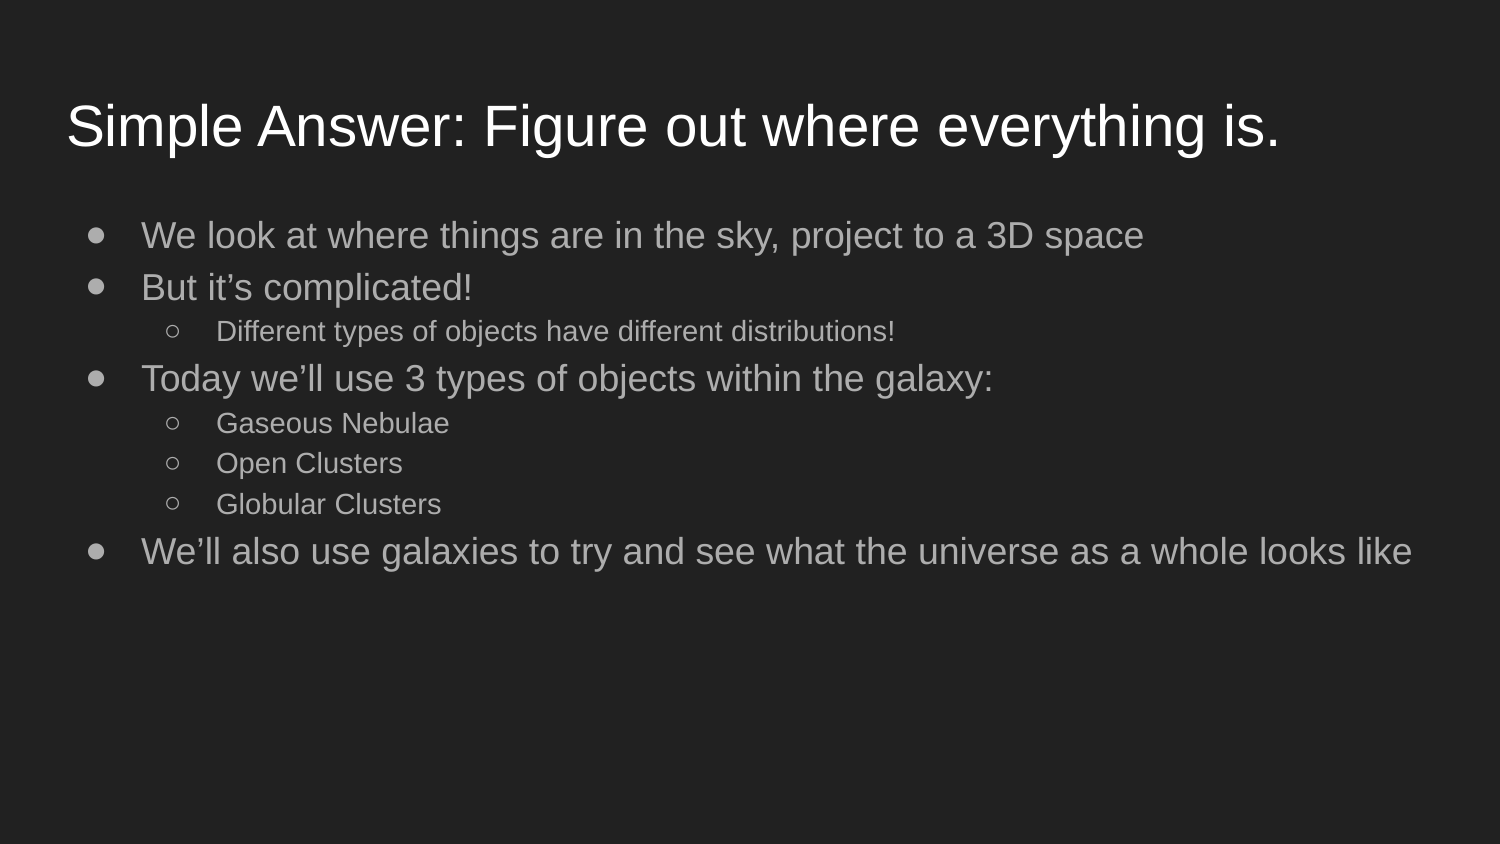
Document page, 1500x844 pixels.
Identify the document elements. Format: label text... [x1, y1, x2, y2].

list We look at where things are in the sky, project to a 3D space But it’s complicated! Different types of objects have different distributions! Today we’ll use 3 types of objects within the galaxy: Gaseous Nebulae Open Clusters Globular Clusters We’ll also use galaxies to try and see what the universe as a whole looks like [51, 189, 1449, 750]
title Simple Answer: Figure out where everything is. [51, 72, 1449, 167]
